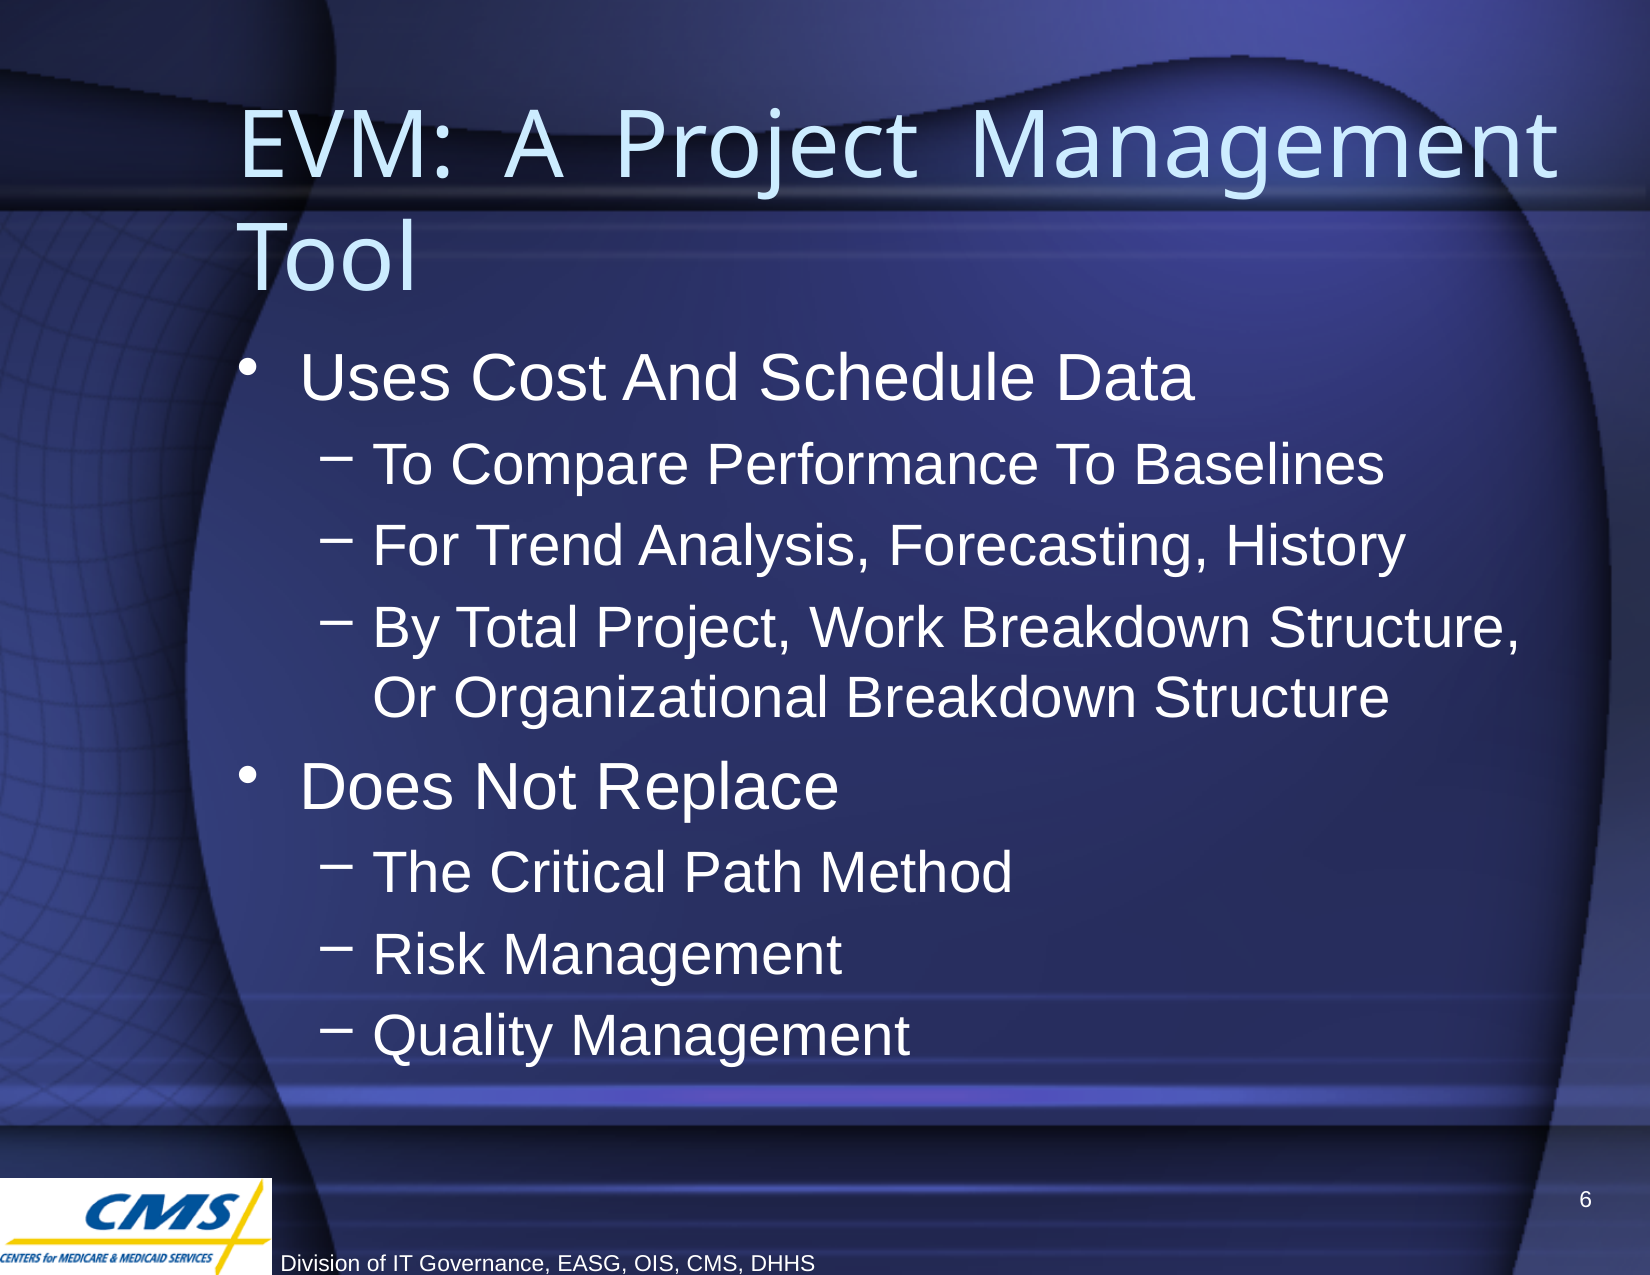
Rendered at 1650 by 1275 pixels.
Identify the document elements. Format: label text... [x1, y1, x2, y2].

list Uses Cost And Schedule Data To Compare Performance To Baselines For Trend Analysis, Forecasting, History By Total Project, Work Breakdown Structure, Or Organizational Breakdown Structure Does Not Replace The Critical Path Method Risk Management Quality Management [220, 325, 1609, 1162]
title EVM: A Project Management Tool [220, 111, 1609, 282]
picture [0, 0, 1650, 1275]
slide_number 6 [1264, 1175, 1610, 1247]
